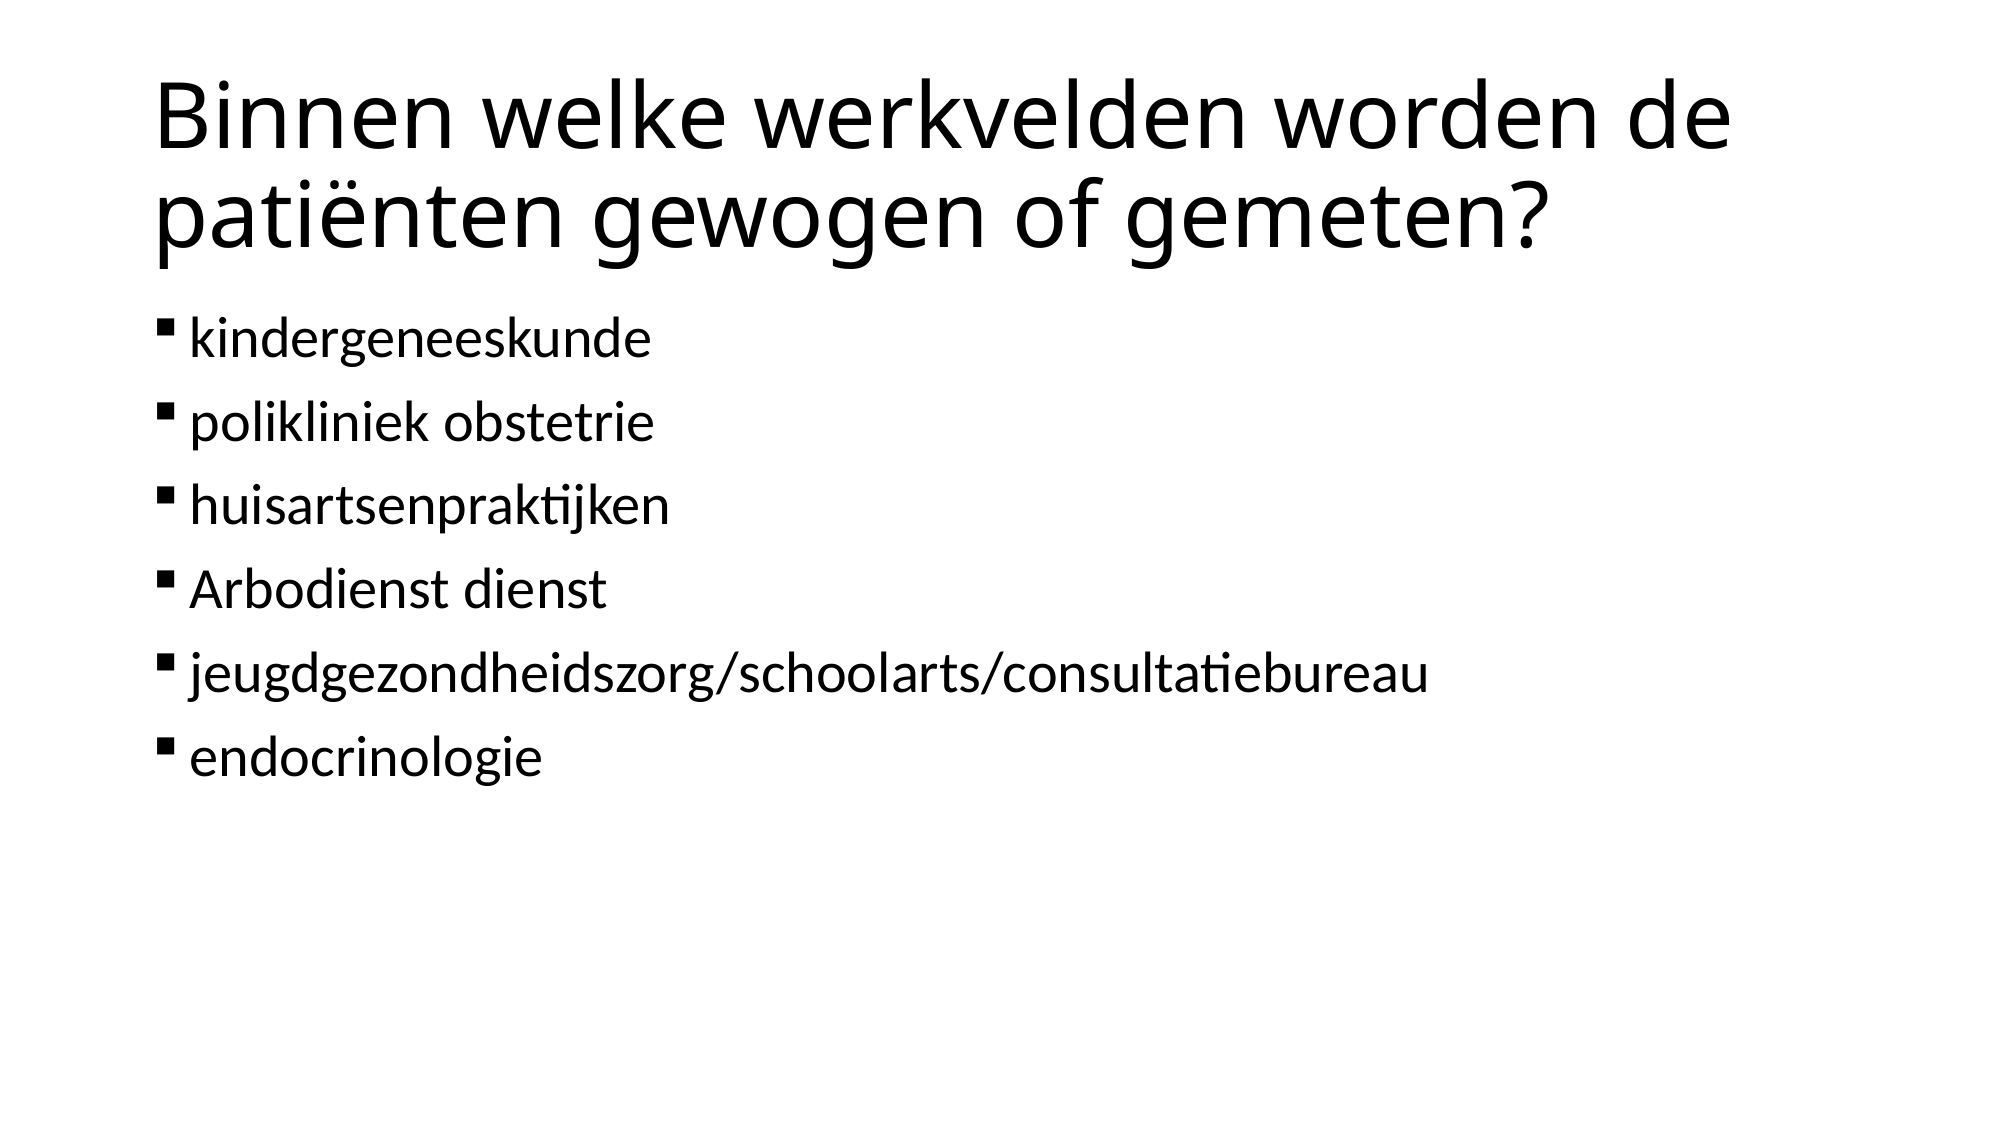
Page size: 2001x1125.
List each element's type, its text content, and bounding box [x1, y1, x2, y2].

title Binnen welke werkvelden worden de patiënten gewogen of gemeten? [137, 59, 1863, 278]
list kindergeneeskunde polikliniek obstetrie huisartsenpraktijken Arbodienst dienst jeugdgezondheidszorg/schoolarts/consultatiebureau endocrinologie [137, 299, 1863, 1014]
